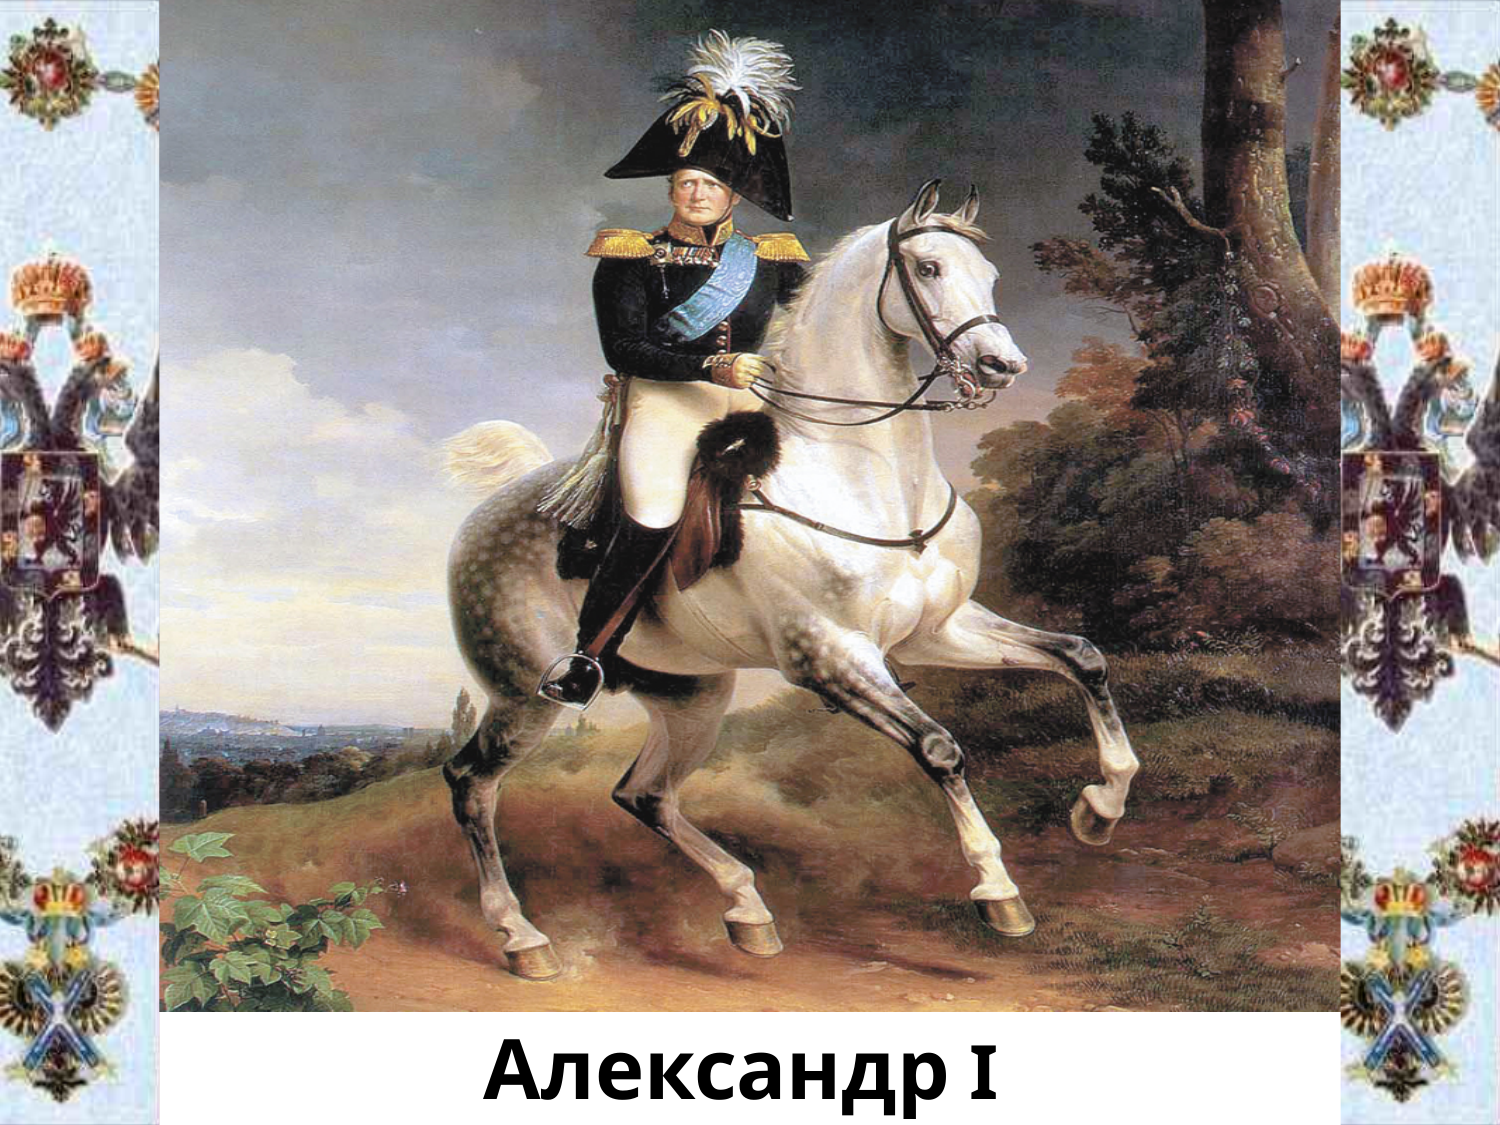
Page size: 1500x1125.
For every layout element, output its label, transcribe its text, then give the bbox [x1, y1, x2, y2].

text_box Александр I [469, 1022, 1014, 1124]
picture [0, 0, 1500, 1125]
